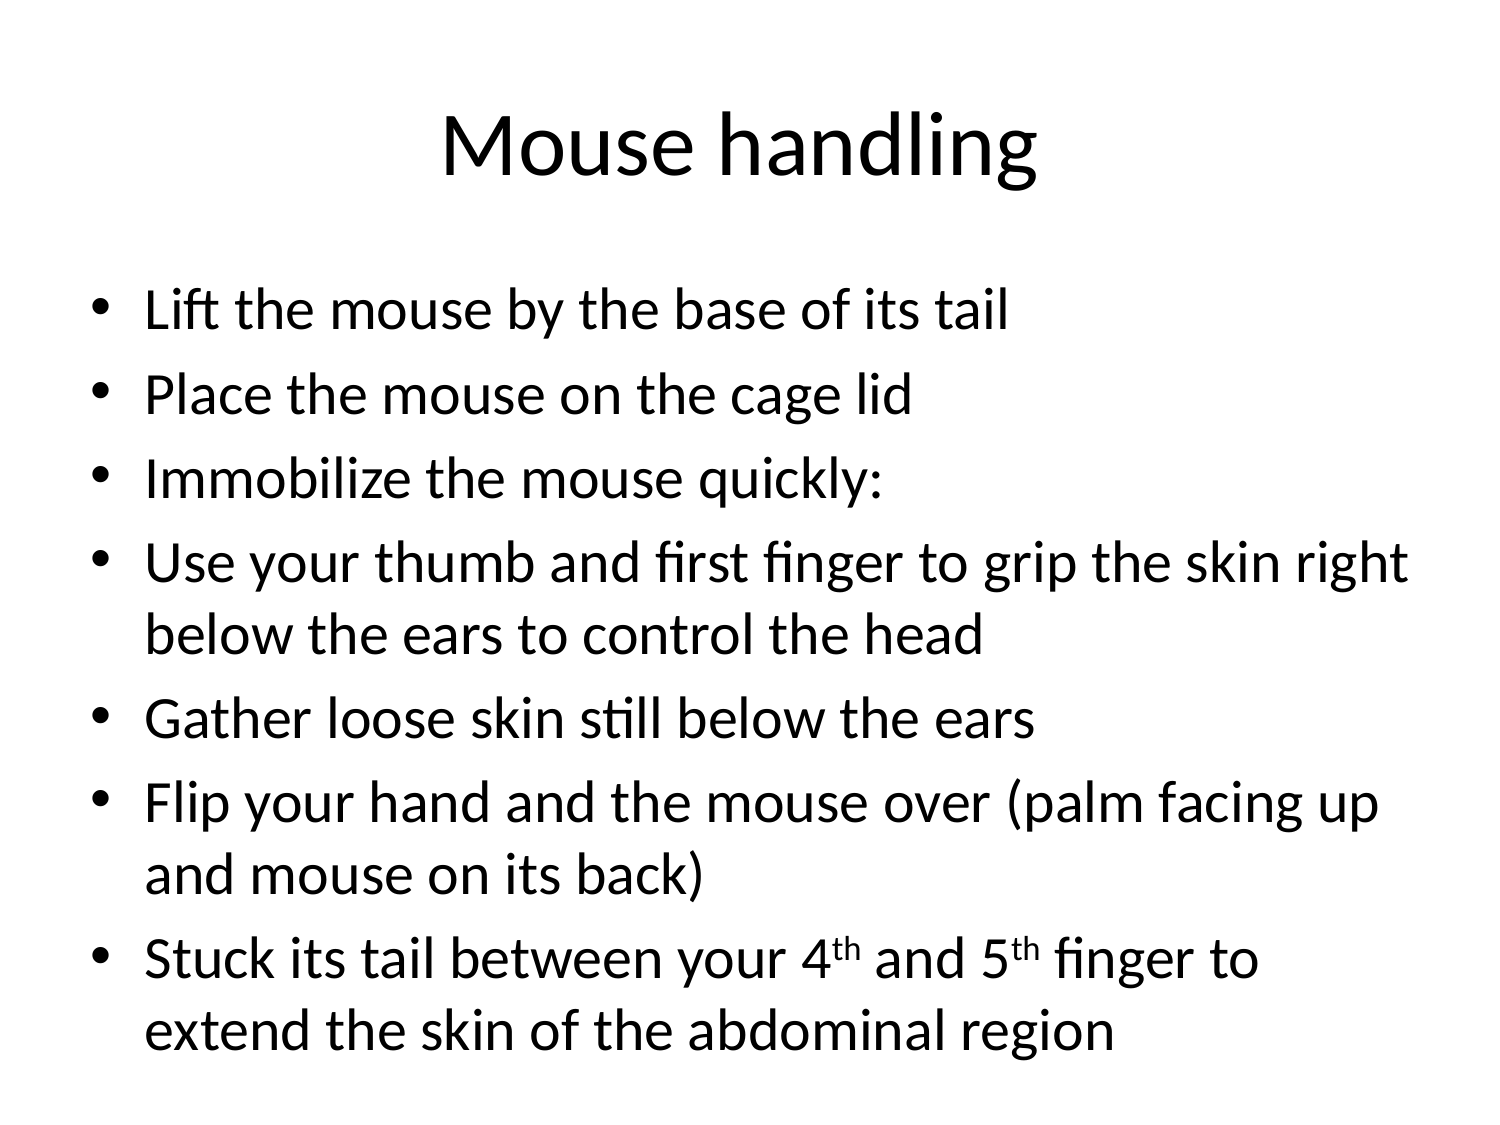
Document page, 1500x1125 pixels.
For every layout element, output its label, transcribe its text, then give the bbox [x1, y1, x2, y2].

list Lift the mouse by the base of its tail Place the mouse on the cage lid Immobilize the mouse quickly: Use your thumb and first finger to grip the skin right below the ears to control the head Gather loose skin still below the ears Flip your hand and the mouse over (palm facing up and mouse on its back) Stuck its tail between your 4th and 5th finger to extend the skin of the abdominal region [75, 262, 1425, 1075]
title Mouse handling [75, 45, 1425, 233]
